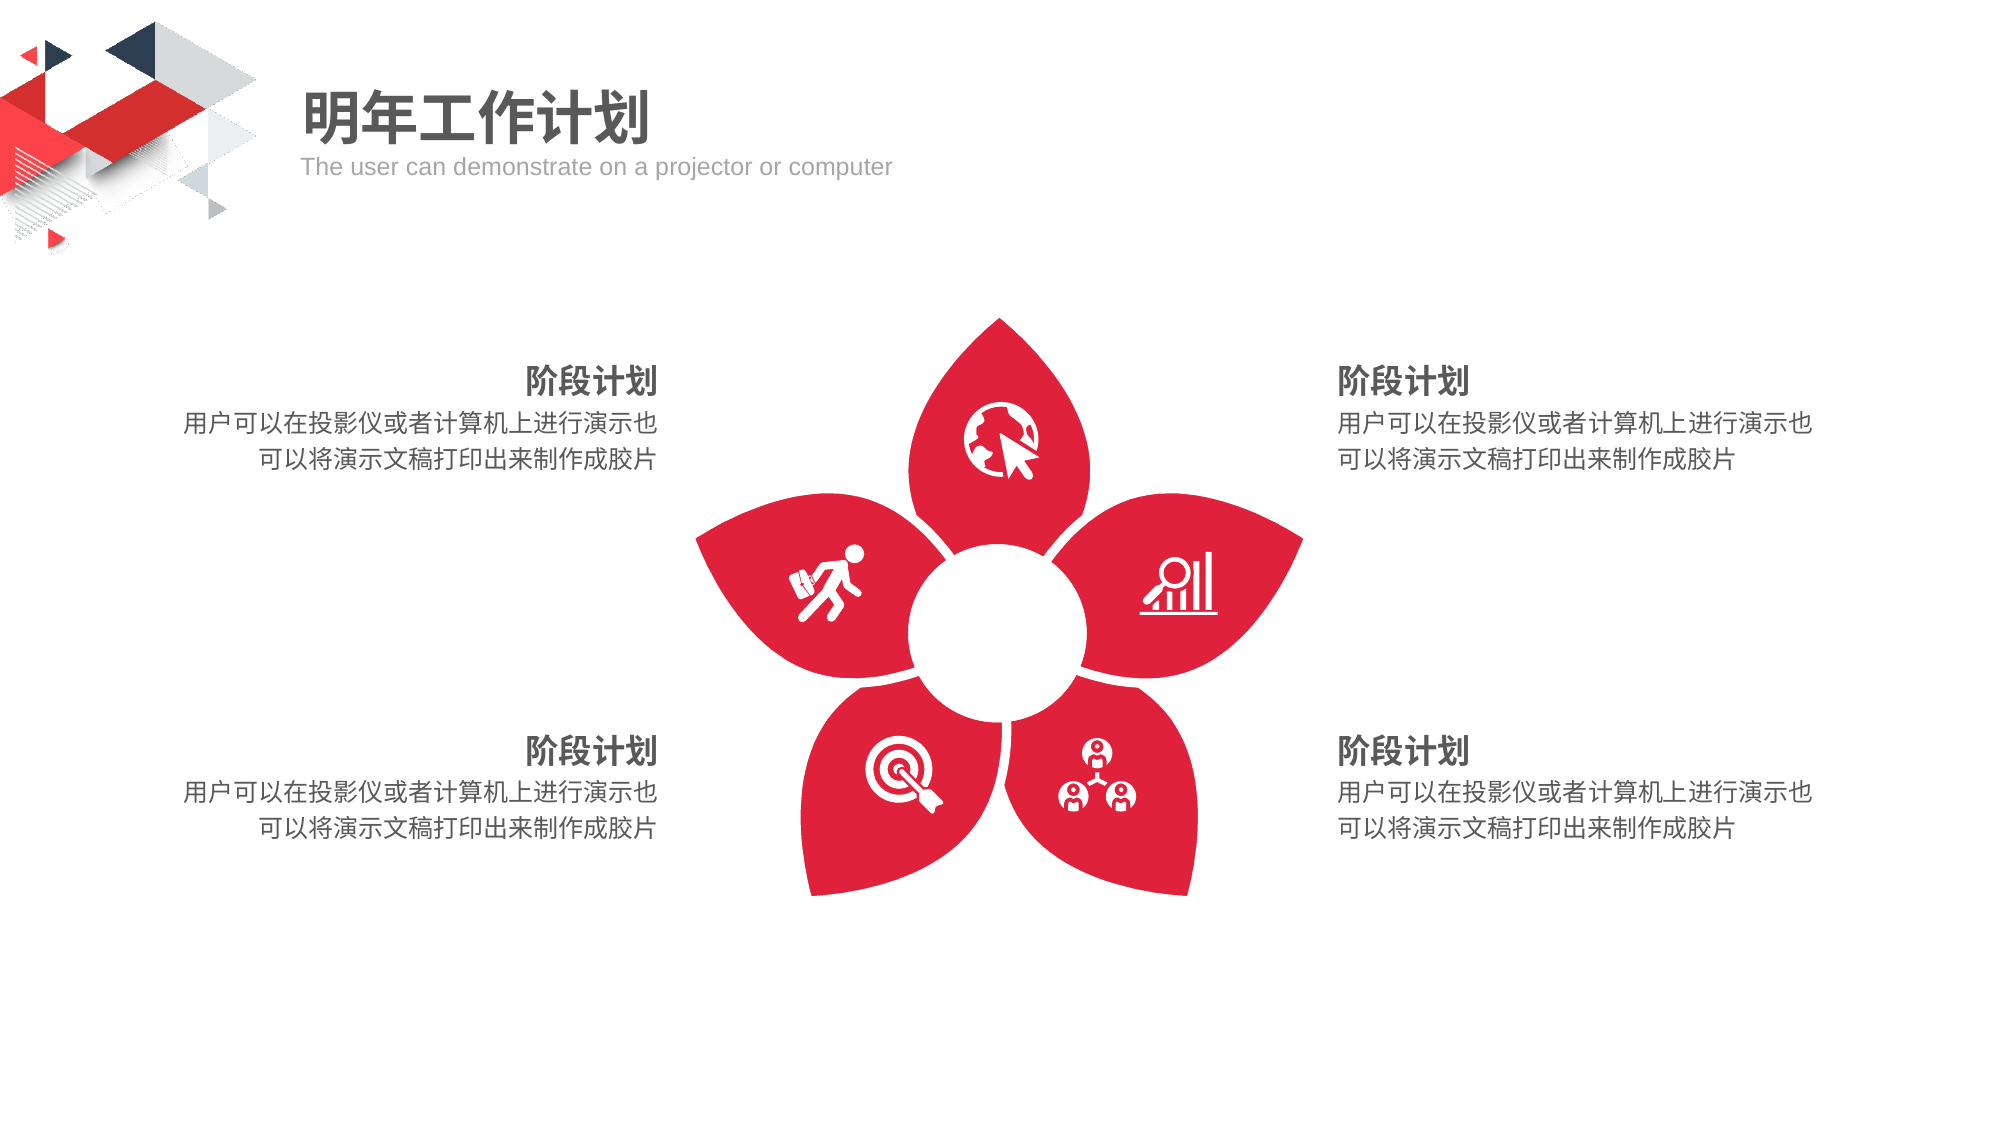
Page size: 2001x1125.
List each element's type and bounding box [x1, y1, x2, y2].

text_box [683, 311, 1375, 932]
text_box [1375, 344, 1829, 482]
picture [0, 21, 256, 255]
text_box [285, 73, 1116, 189]
text_box [167, 344, 674, 482]
text_box [1375, 714, 1829, 852]
text_box [167, 714, 674, 852]
